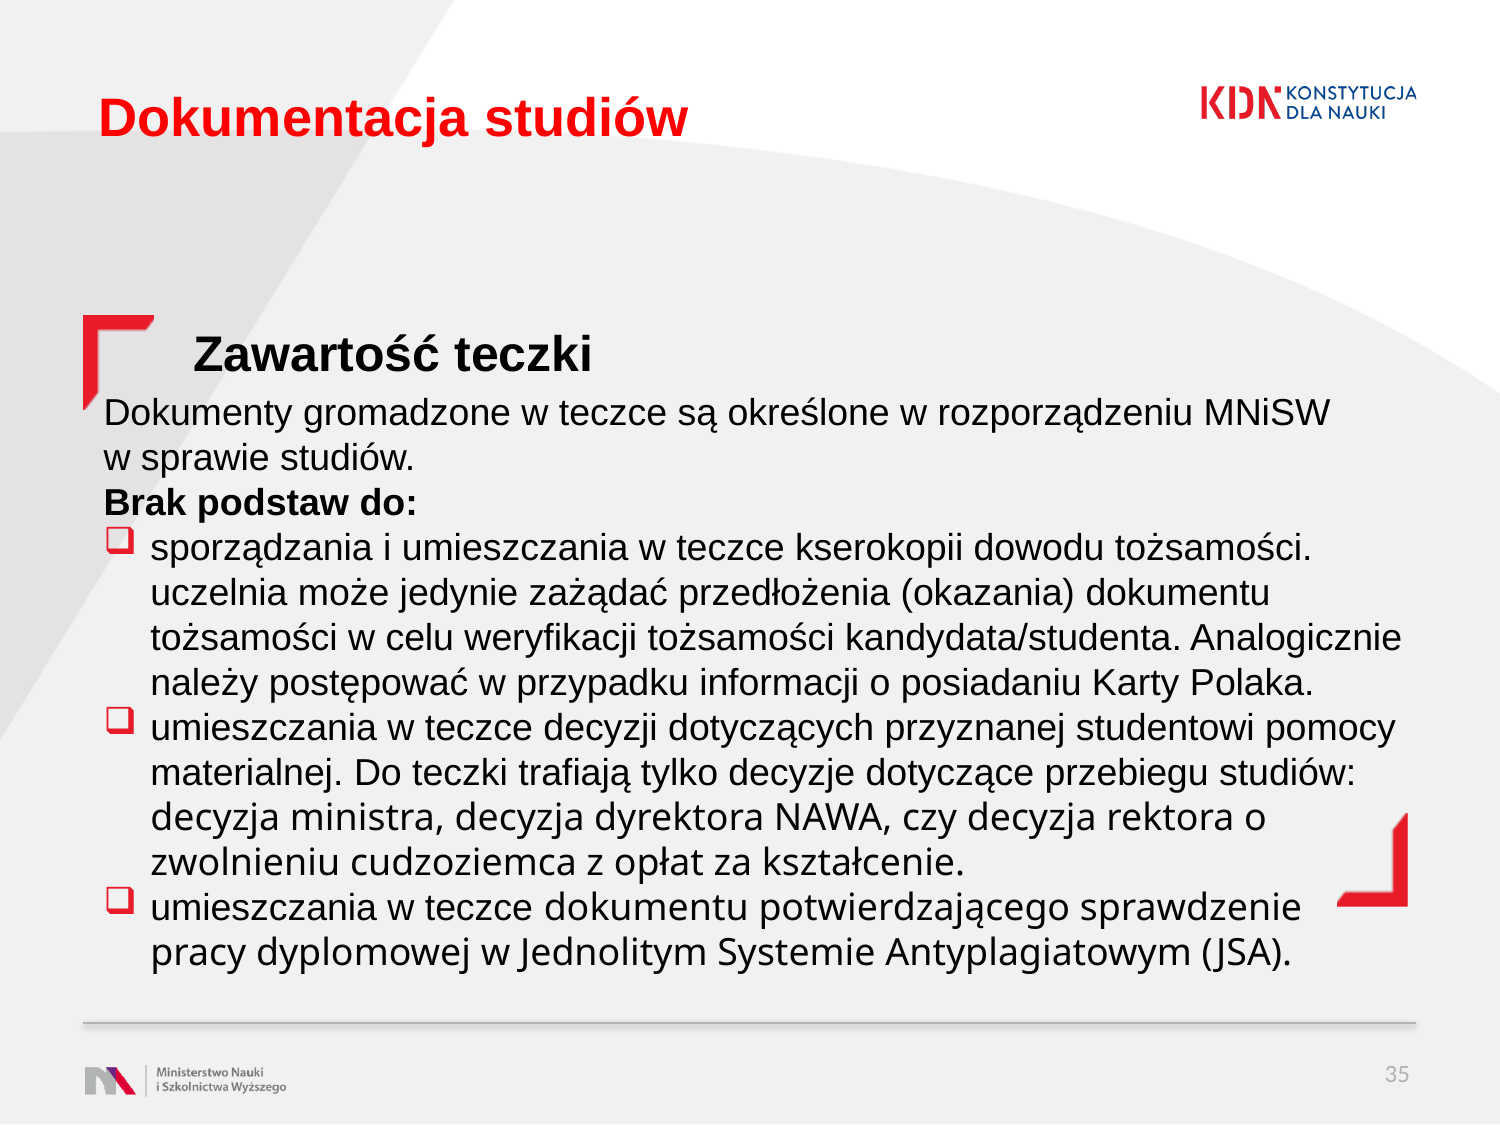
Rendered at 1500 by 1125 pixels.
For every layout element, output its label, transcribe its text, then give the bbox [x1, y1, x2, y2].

title Dokumentacja studiów [83, 74, 1170, 143]
slide_number 35 [1074, 1042, 1425, 1103]
picture [0, 0, 1500, 1125]
text_box Zawartość teczki [178, 314, 1352, 390]
list Dokumenty gromadzone w teczce są określone w rozporządzeniu MNiSW w sprawie studiów. Brak podstaw do: sporządzania i umieszczania w teczce kserokopii dowodu tożsamości. uczelnia może jedynie zażądać przedłożenia (okazania) dokumentu tożsamości w celu weryfikacji tożsamości kandydata/studenta. Analogicznie należy postępować w przypadku informacji o posiadaniu Karty Polaka. umieszczania w teczce decyzji dotyczących przyznanej studentowi pomocy materialnej. Do teczki trafiają tylko decyzje dotyczące przebiegu studiów: decyzja ministra, decyzja dyrektora NAWA, czy decyzja rektora o zwolnieniu cudzoziemca z opłat za kształcenie. umieszczania w teczce dokumentu potwierdzającego sprawdzenie pracy dyplomowej w Jednolitym Systemie Antyplagiatowym (JSA). [88, 380, 1424, 998]
